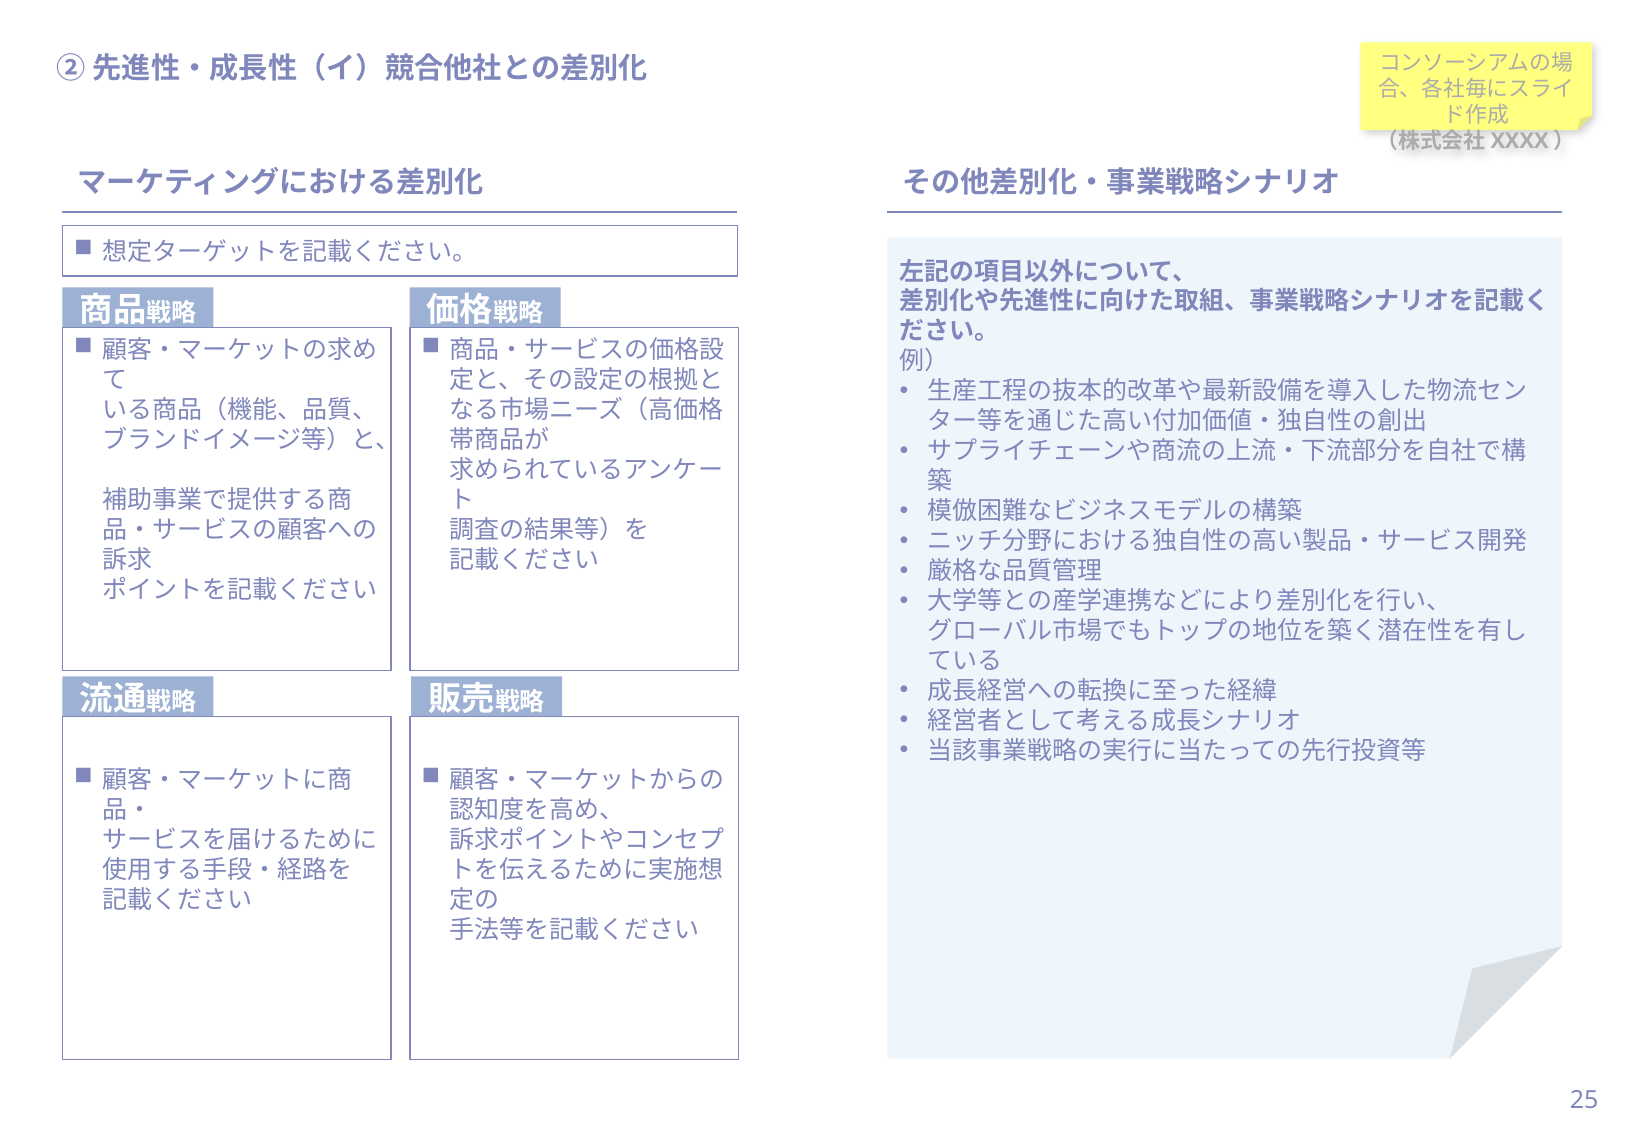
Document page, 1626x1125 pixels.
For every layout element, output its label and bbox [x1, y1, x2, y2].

text_box [62, 149, 738, 213]
text_box [0, 0, 1625, 1125]
text_box [887, 149, 1563, 213]
